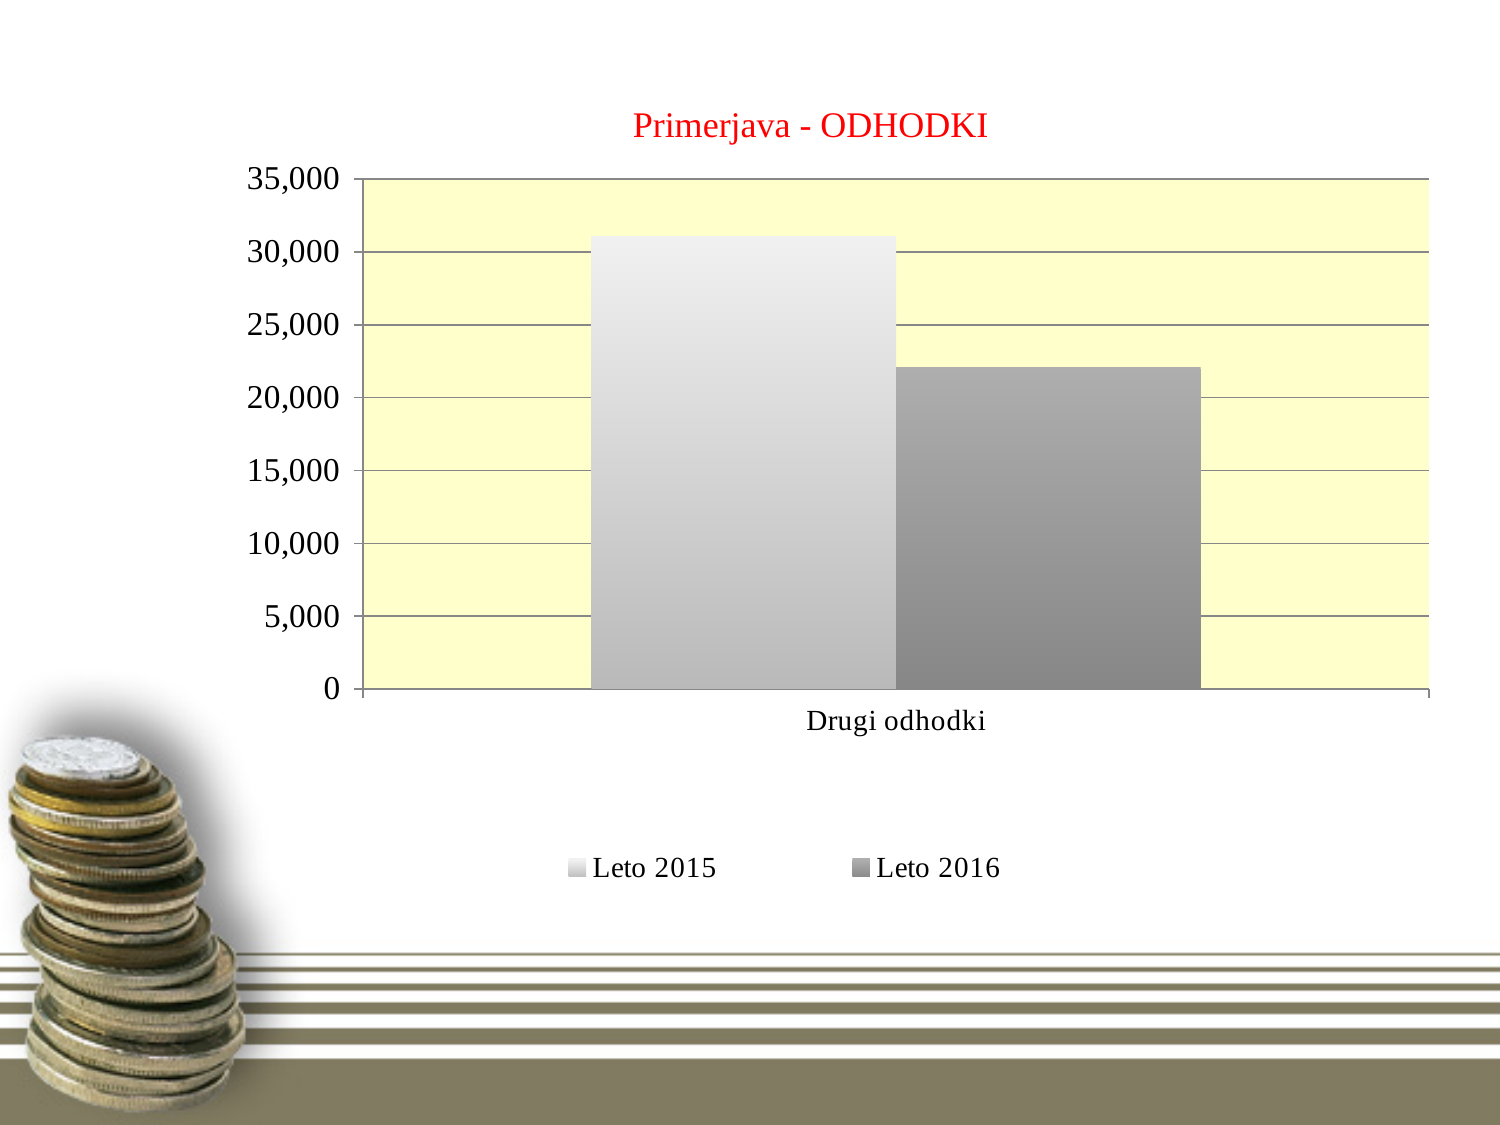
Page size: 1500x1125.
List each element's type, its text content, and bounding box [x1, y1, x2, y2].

chart [70, 152, 1430, 1044]
title Primerjava - ODHODKI [234, 93, 1388, 150]
picture [0, 0, 1500, 1125]
